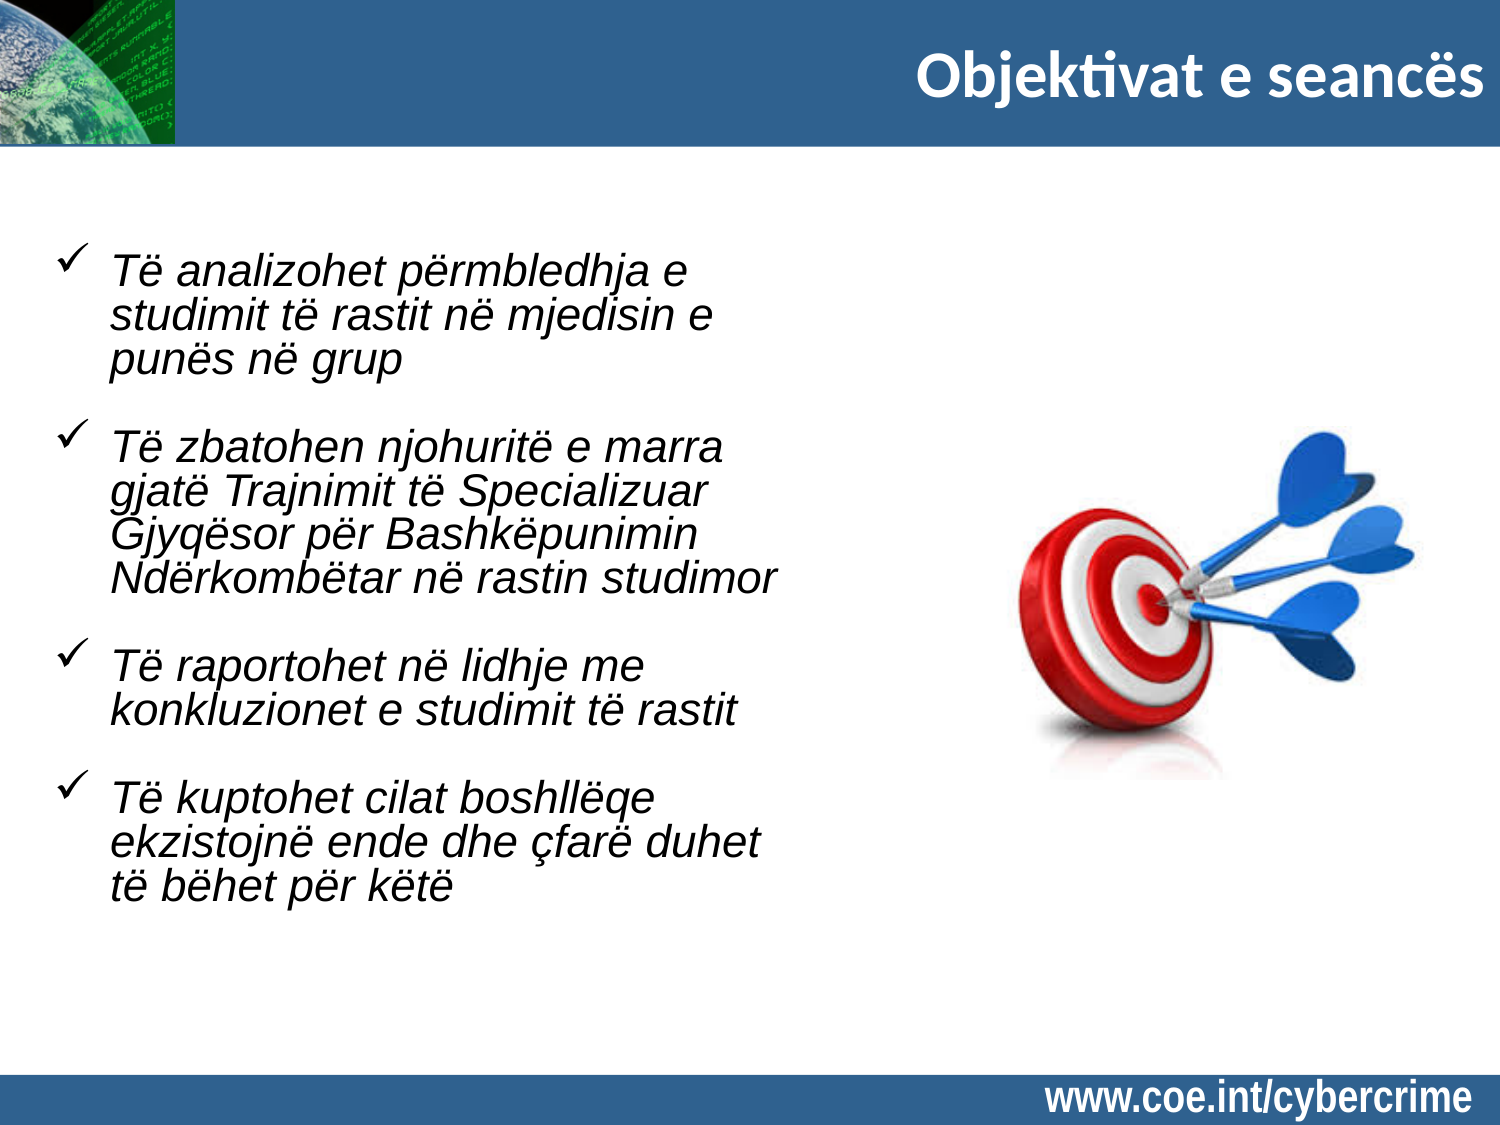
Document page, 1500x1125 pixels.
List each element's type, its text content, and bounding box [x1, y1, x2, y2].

text_box www.coe.int/cybercrime [1030, 1059, 1500, 1125]
text_box Objektivat e seancës [177, 0, 1500, 149]
picture [0, 0, 175, 144]
text_box [0, 1073, 1030, 1125]
text_box Të analizohet përmbledhja e studimit të rastit në mjedisin e punës në grup Të zbatohen njohuritë e marra gjatë Trajnimit të Specializuar Gjyqësor për Bashkëpunimin Ndërkombëtar në rastin studimor Të raportohet në lidhje me konkluzionet e studimit të rastit Të kuptohet cilat boshllëqe ekzistojnë ende dhe çfarë duhet të bëhet për këtë [39, 243, 807, 918]
picture [978, 426, 1441, 780]
